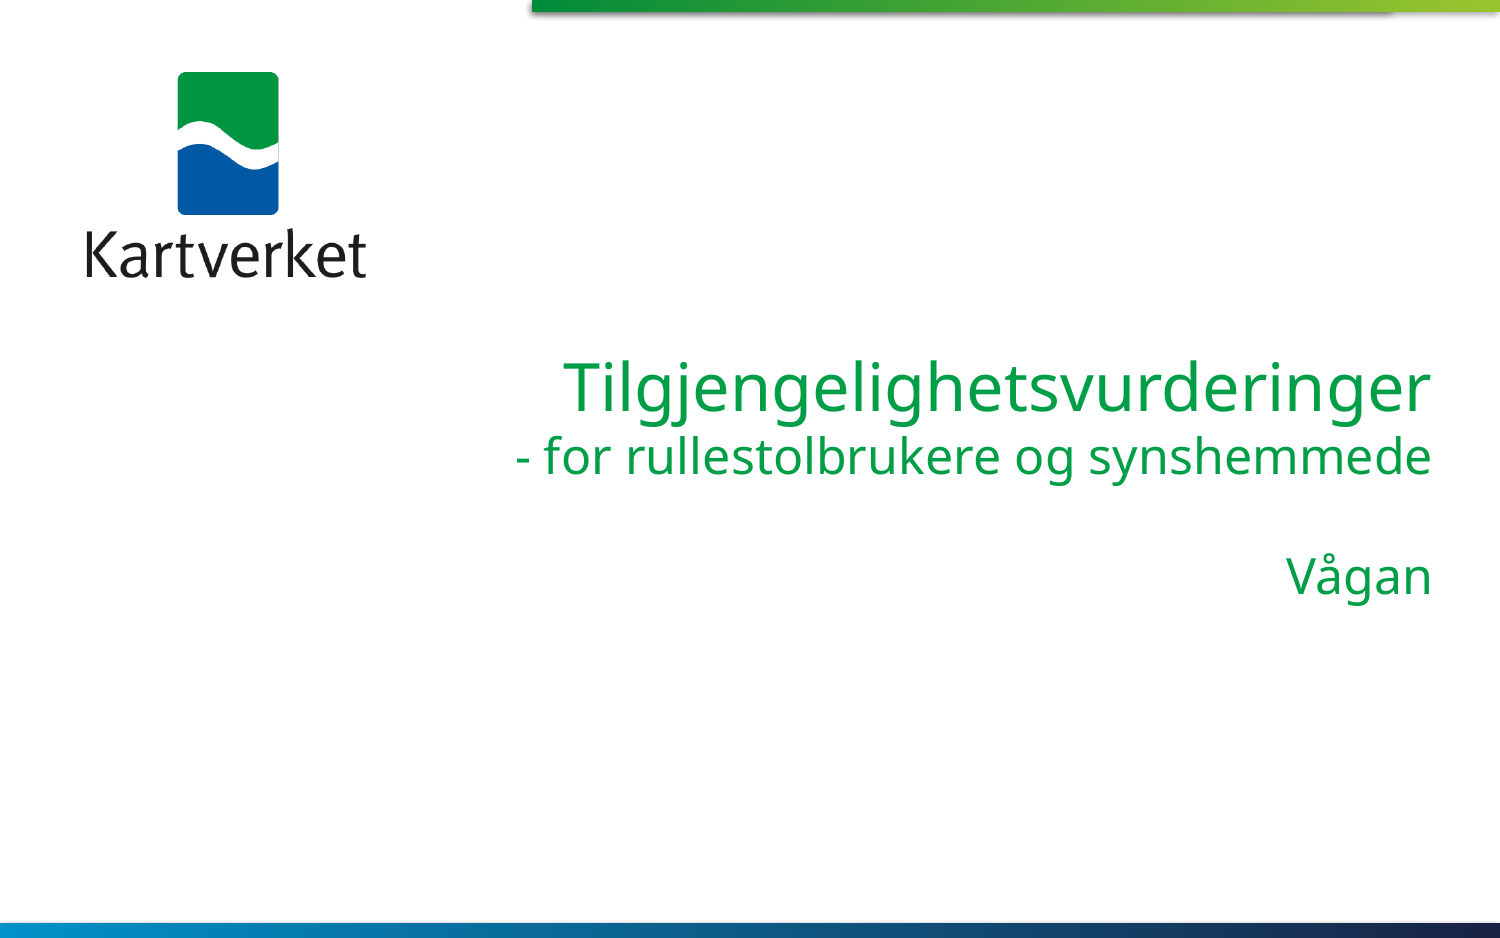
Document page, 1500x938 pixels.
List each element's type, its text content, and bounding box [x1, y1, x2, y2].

text_box Tilgjengelighetsvurderinger - for rullestolbrukere og synshemmede Vågan [66, 337, 1449, 613]
